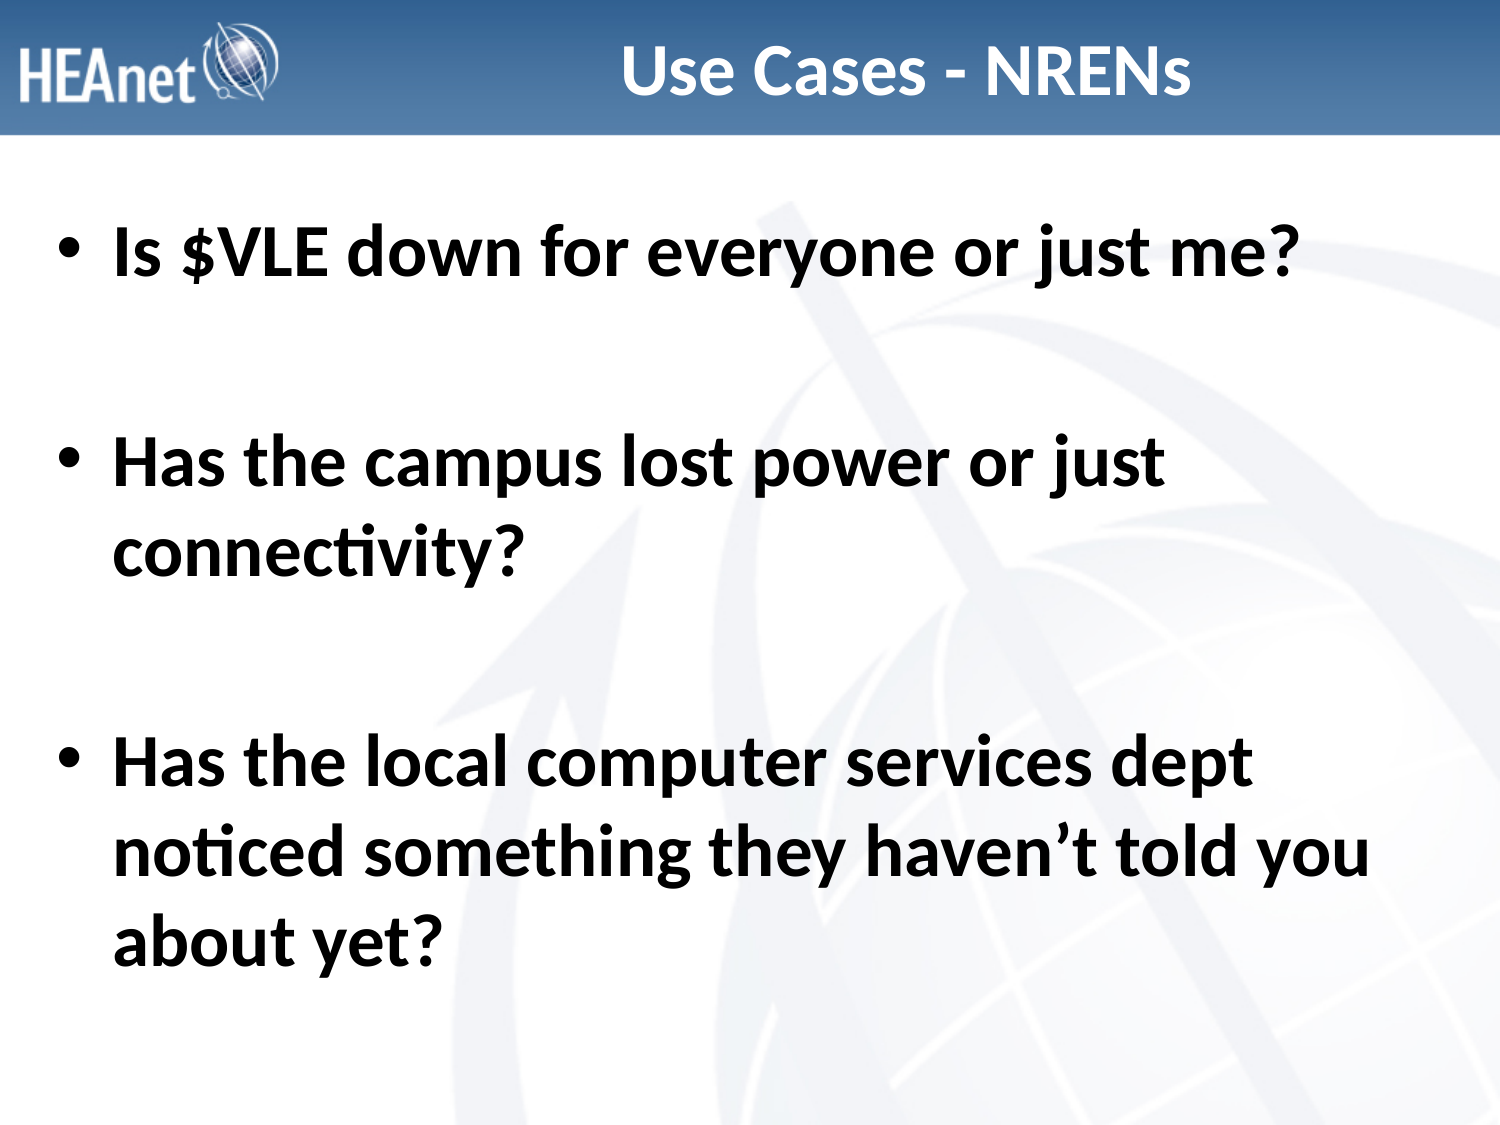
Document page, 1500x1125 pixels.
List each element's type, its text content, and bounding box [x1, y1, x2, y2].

list Is $VLE down for everyone or just me? Has the campus lost power or just connectivity? Has the local computer services dept noticed something they haven’t told you about yet? [40, 193, 1448, 937]
title Use Cases - NRENs [312, 0, 1500, 160]
picture [0, 0, 1500, 1125]
